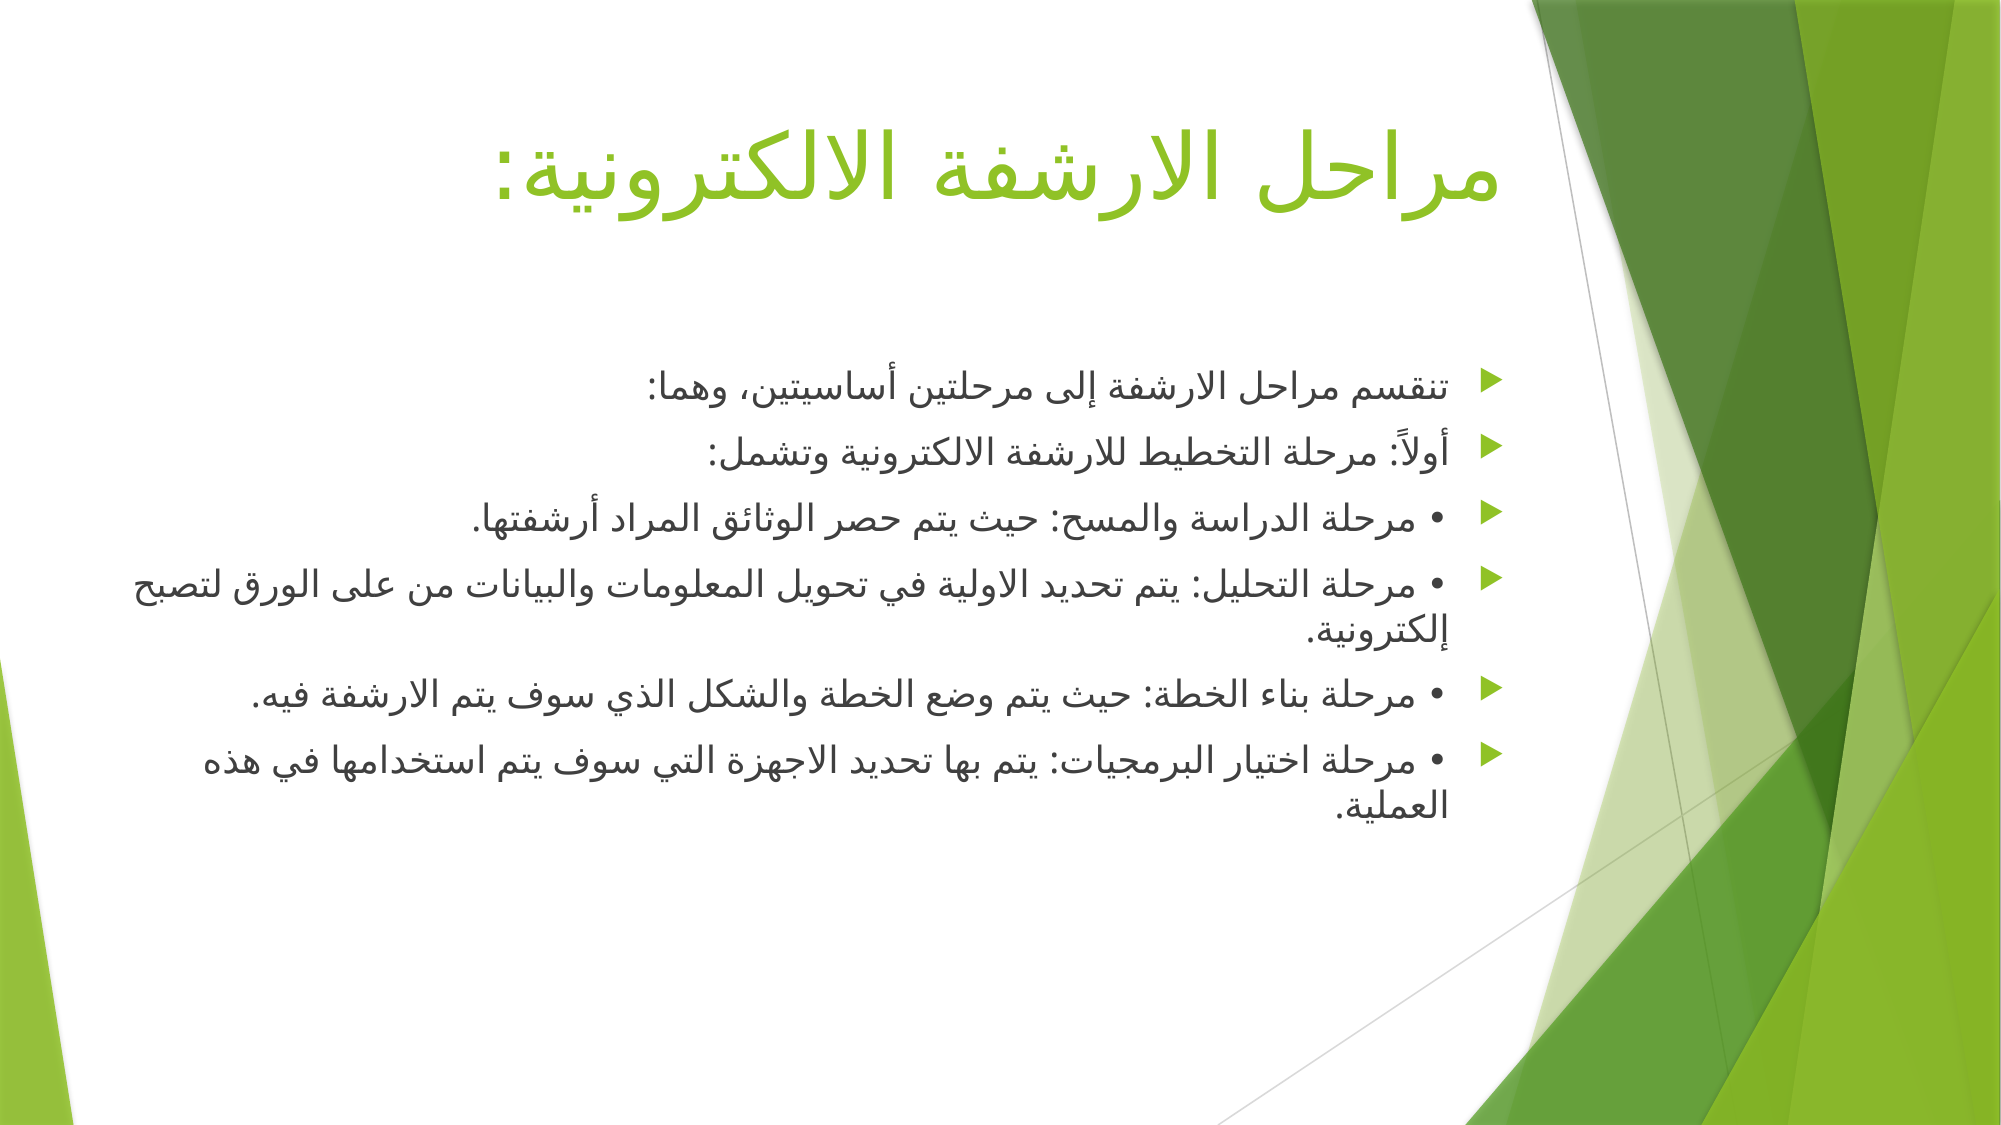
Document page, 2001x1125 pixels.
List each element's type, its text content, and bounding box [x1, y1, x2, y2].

title مراحل الارشفة الالكترونية: [111, 99, 1522, 317]
list تنقسم مراحل الارشفة إلى مرحلتين أساسيتين، وهما: أولاً: مرحلة التخطيط للارشفة الالكترونية وتشمل: • مرحلة الدراسة والمسح: حيث يتم حصر الوثائق المراد أرشفتها. • مرحلة التحليل: يتم تحديد الاولية في تحويل المعلومات والبيانات من على الورق لتصبح إلكترونية. • مرحلة بناء الخطة: حيث يتم وضع الخطة والشكل الذي سوف يتم الارشفة فيه. • مرحلة اختيار البرمجيات: يتم بها تحديد الاجهزة التي سوف يتم استخدامها في هذه العملية. [111, 354, 1522, 992]
